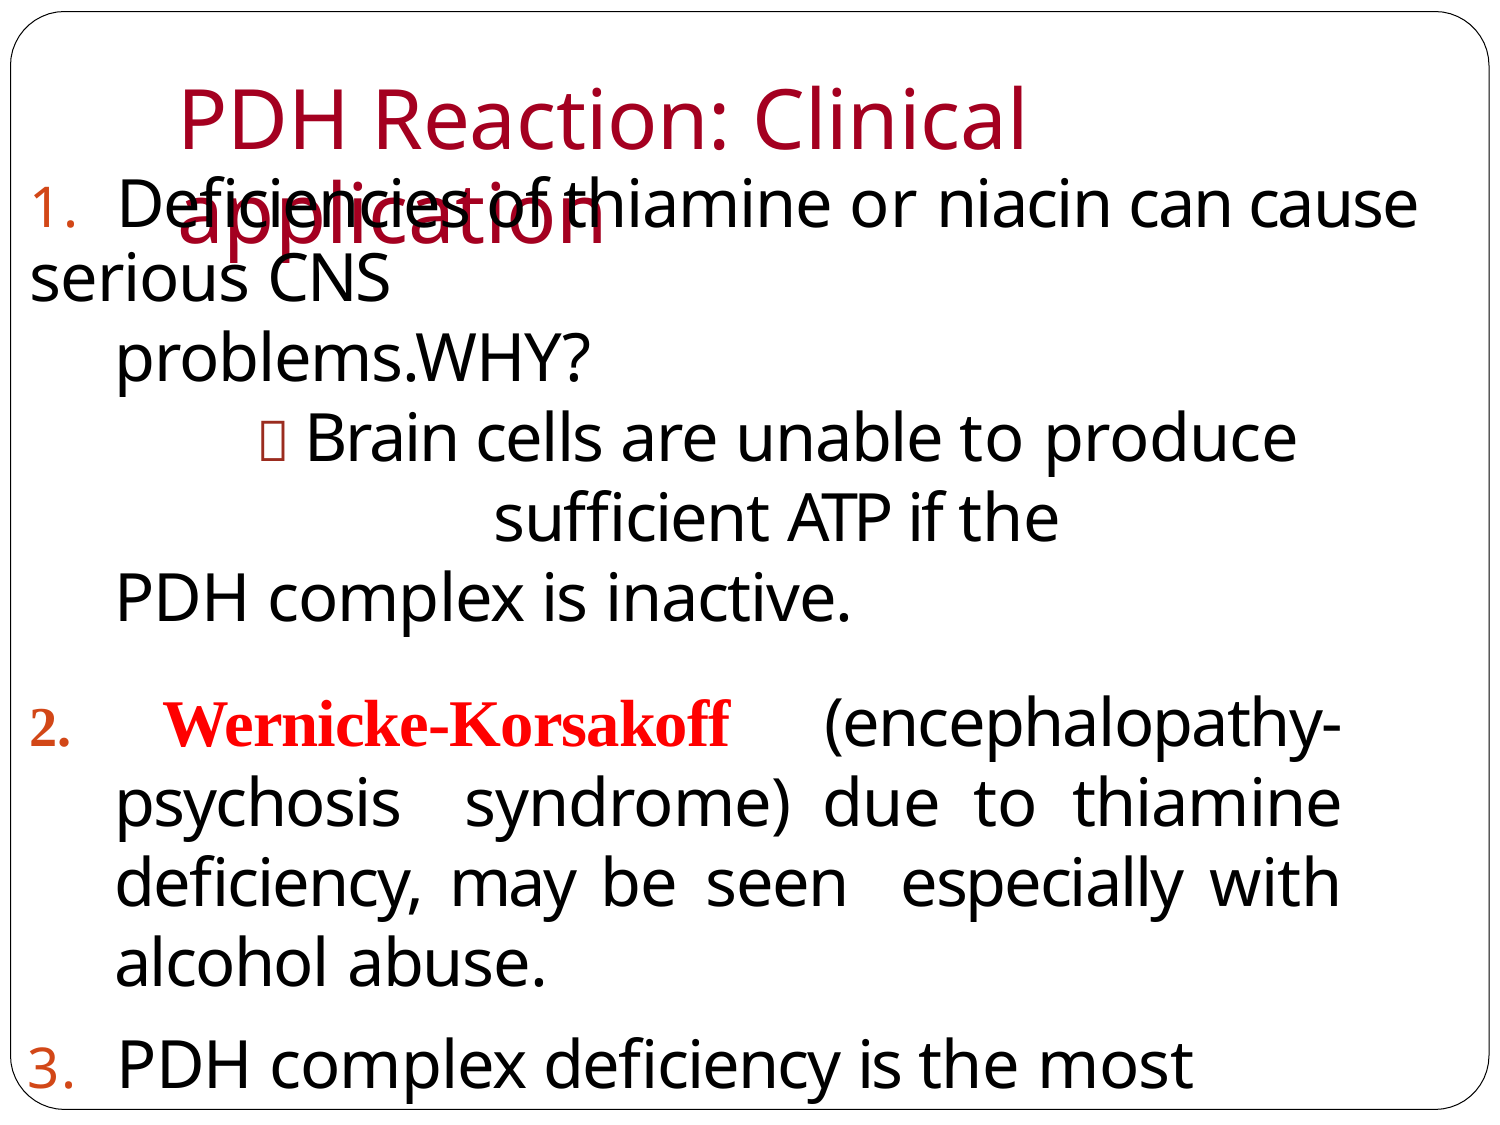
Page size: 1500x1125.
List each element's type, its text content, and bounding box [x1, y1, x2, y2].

title PDH Reaction: Clinical application [106, 37, 1394, 166]
text_box 1. Deficiencies of thiamine or niacin can cause serious CNS problems.WHY?  Brain cells are unable to produce sufficient ATP if the PDH complex is inactive. 2. Wernicke-Korsakoff (encephalopathy-psychosis syndrome) due to thiamine deficiency, may be seen especially with alcohol abuse. 3. PDH complex deficiency is the most common biochemical cause of congenital lactic acidosis. [27, 166, 1474, 1125]
